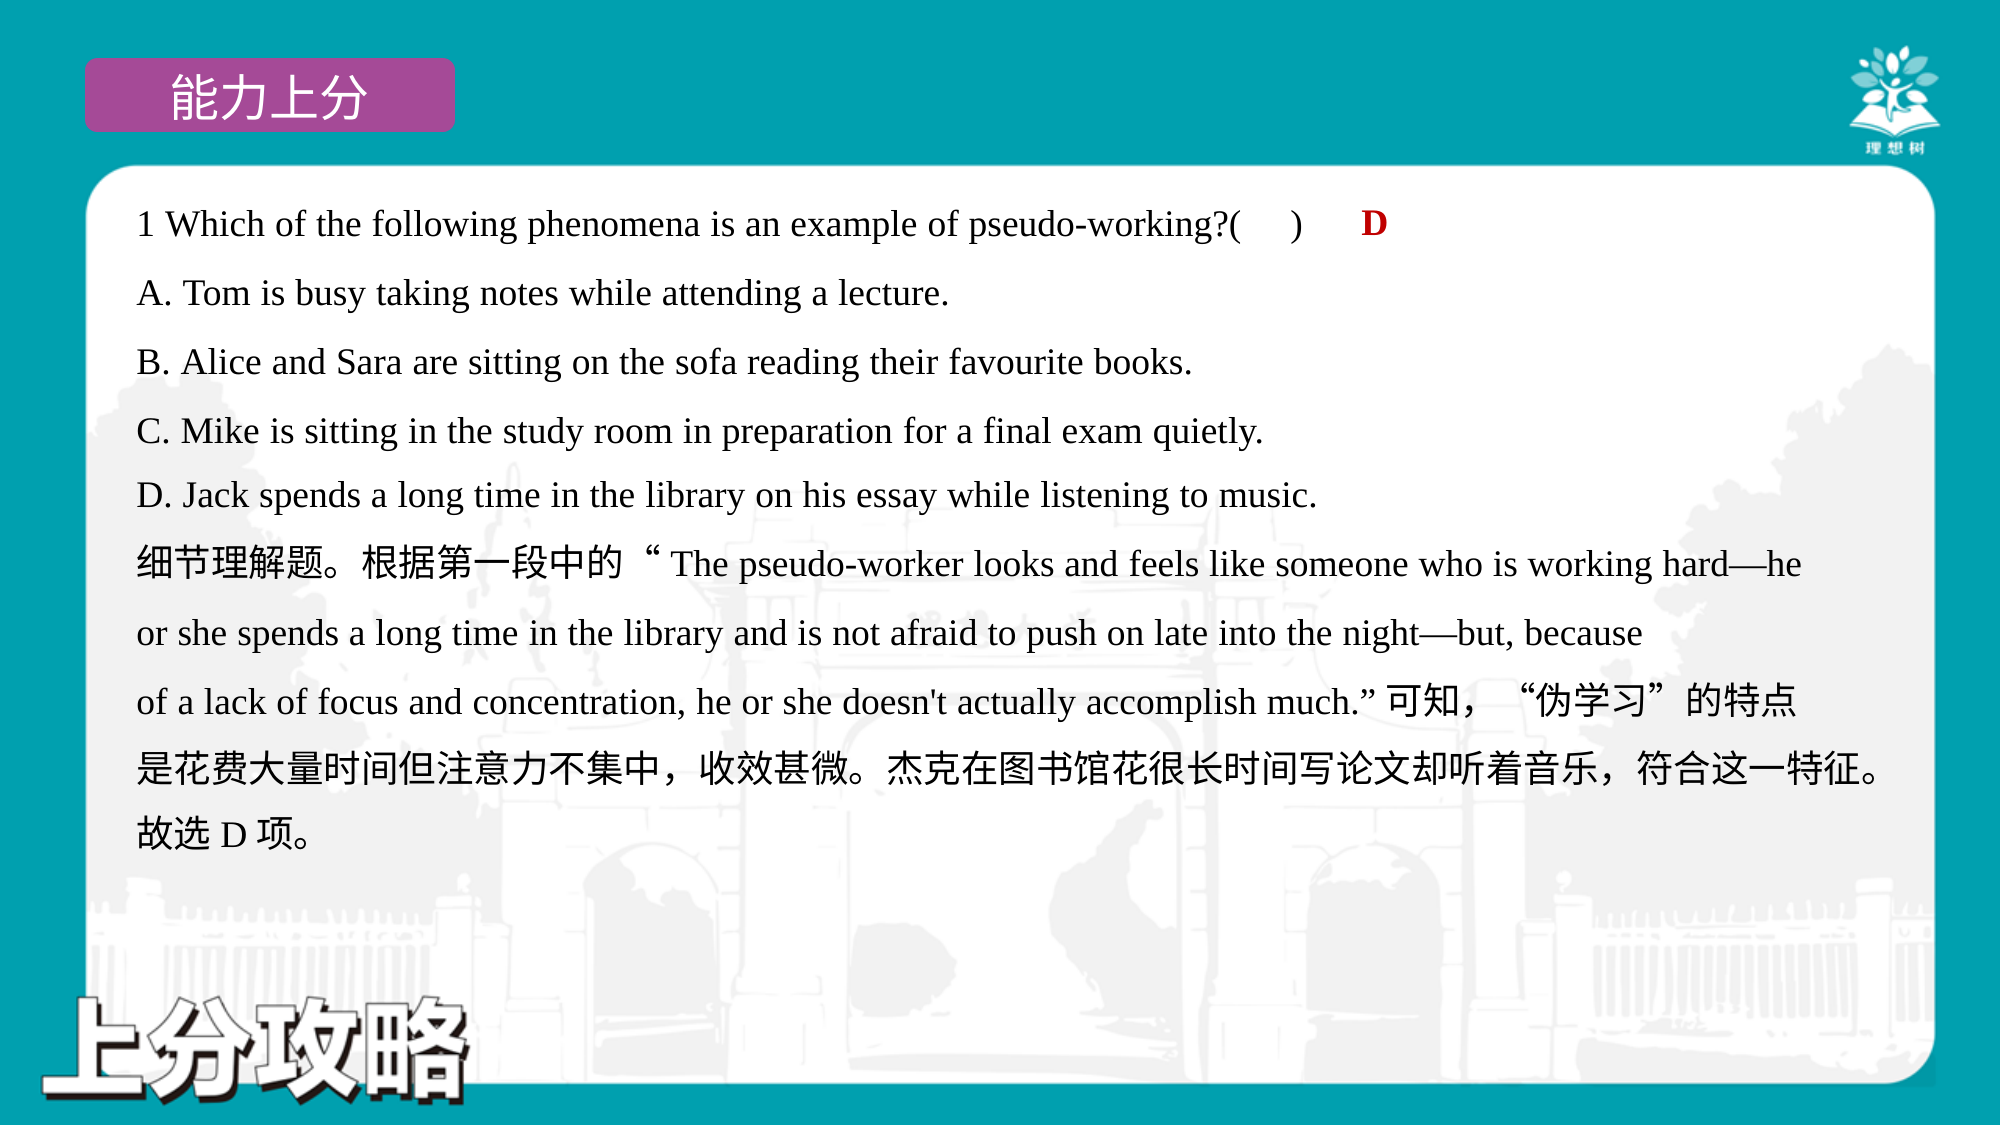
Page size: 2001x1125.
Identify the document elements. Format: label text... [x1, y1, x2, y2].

text_box A. Tom is busy taking notes while attending a lecture. B. Alice and Sara are sitting on the sofa reading their favourite books. C. Mike is sitting in the study room in preparation for a final exam quietly. D. Jack spends a long time in the library on his essay while listening to music. [136, 244, 1865, 509]
text_box 1 Which of the following phenomena is an example of pseudo-working?( ) [136, 176, 1865, 237]
text_box D [1347, 176, 1403, 236]
picture [0, 0, 2000, 1125]
text_box 细节理解题。根据第一段中的“The pseudo-worker looks and feels like someone who is working hard—he or she spends a long time in the library and is not afraid to push on late into the night—but, because of a lack of focus and concentration, he or she doesn't actually accomplish much.”可知，“伪学习”的特点 是花费大量时间但注意力不集中，收效甚微。杰克在图书馆花很长时间写论文却听着音乐，符合这一特征。 故选D项。 [136, 515, 1865, 849]
